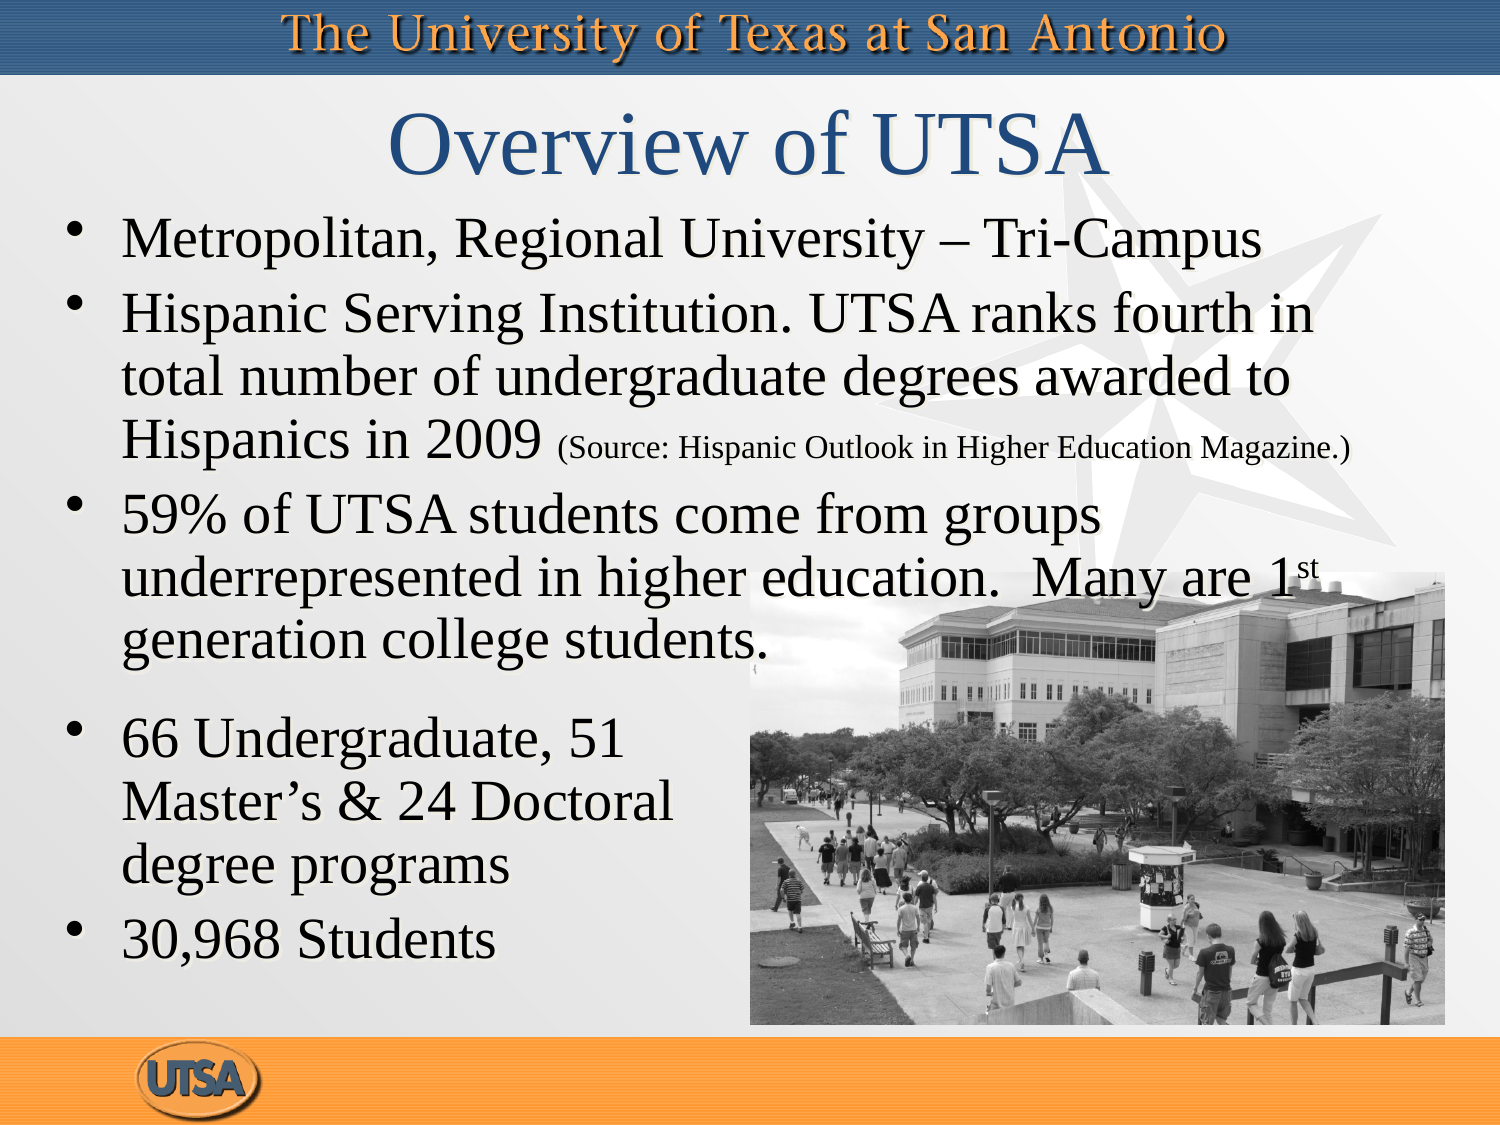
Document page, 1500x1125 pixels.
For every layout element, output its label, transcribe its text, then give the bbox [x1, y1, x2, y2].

picture [749, 572, 1445, 1026]
picture [0, 1037, 1500, 1125]
title Overview of UTSA [112, 74, 1388, 199]
picture [0, 0, 1500, 75]
list Metropolitan, Regional University – Tri-Campus Hispanic Serving Institution. UTSA ranks fourth in total number of undergraduate degrees awarded to Hispanics in 2009 (Source: Hispanic Outlook in Higher Education Magazine.) 59% of UTSA students come from groups underrepresented in higher education. Many are 1st generation college students. [49, 199, 1438, 676]
text_box 66 Undergraduate, 51 Master’s & 24 Doctoral degree programs 30,968 Students [49, 699, 788, 1050]
